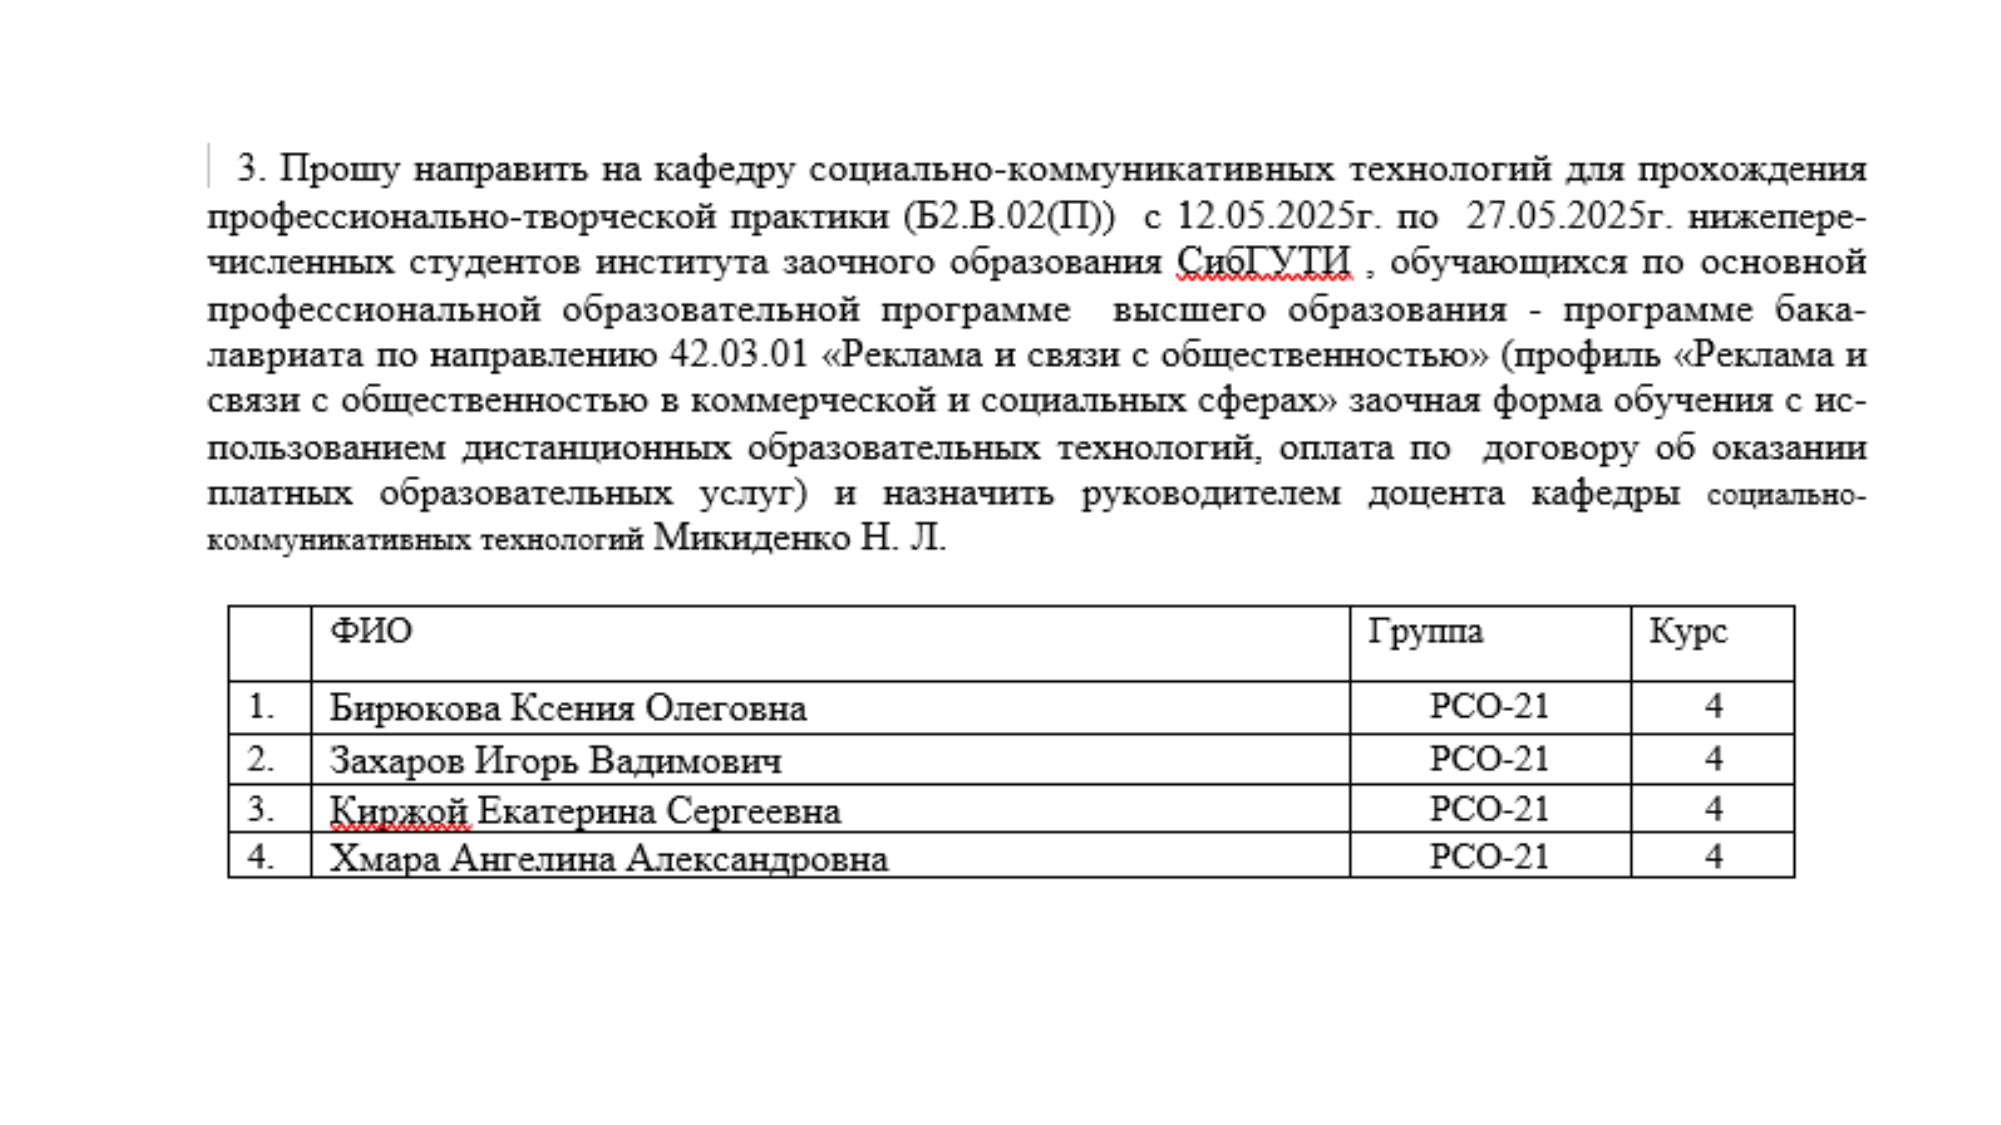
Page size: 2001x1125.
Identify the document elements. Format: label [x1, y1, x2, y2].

picture [188, 121, 1922, 927]
